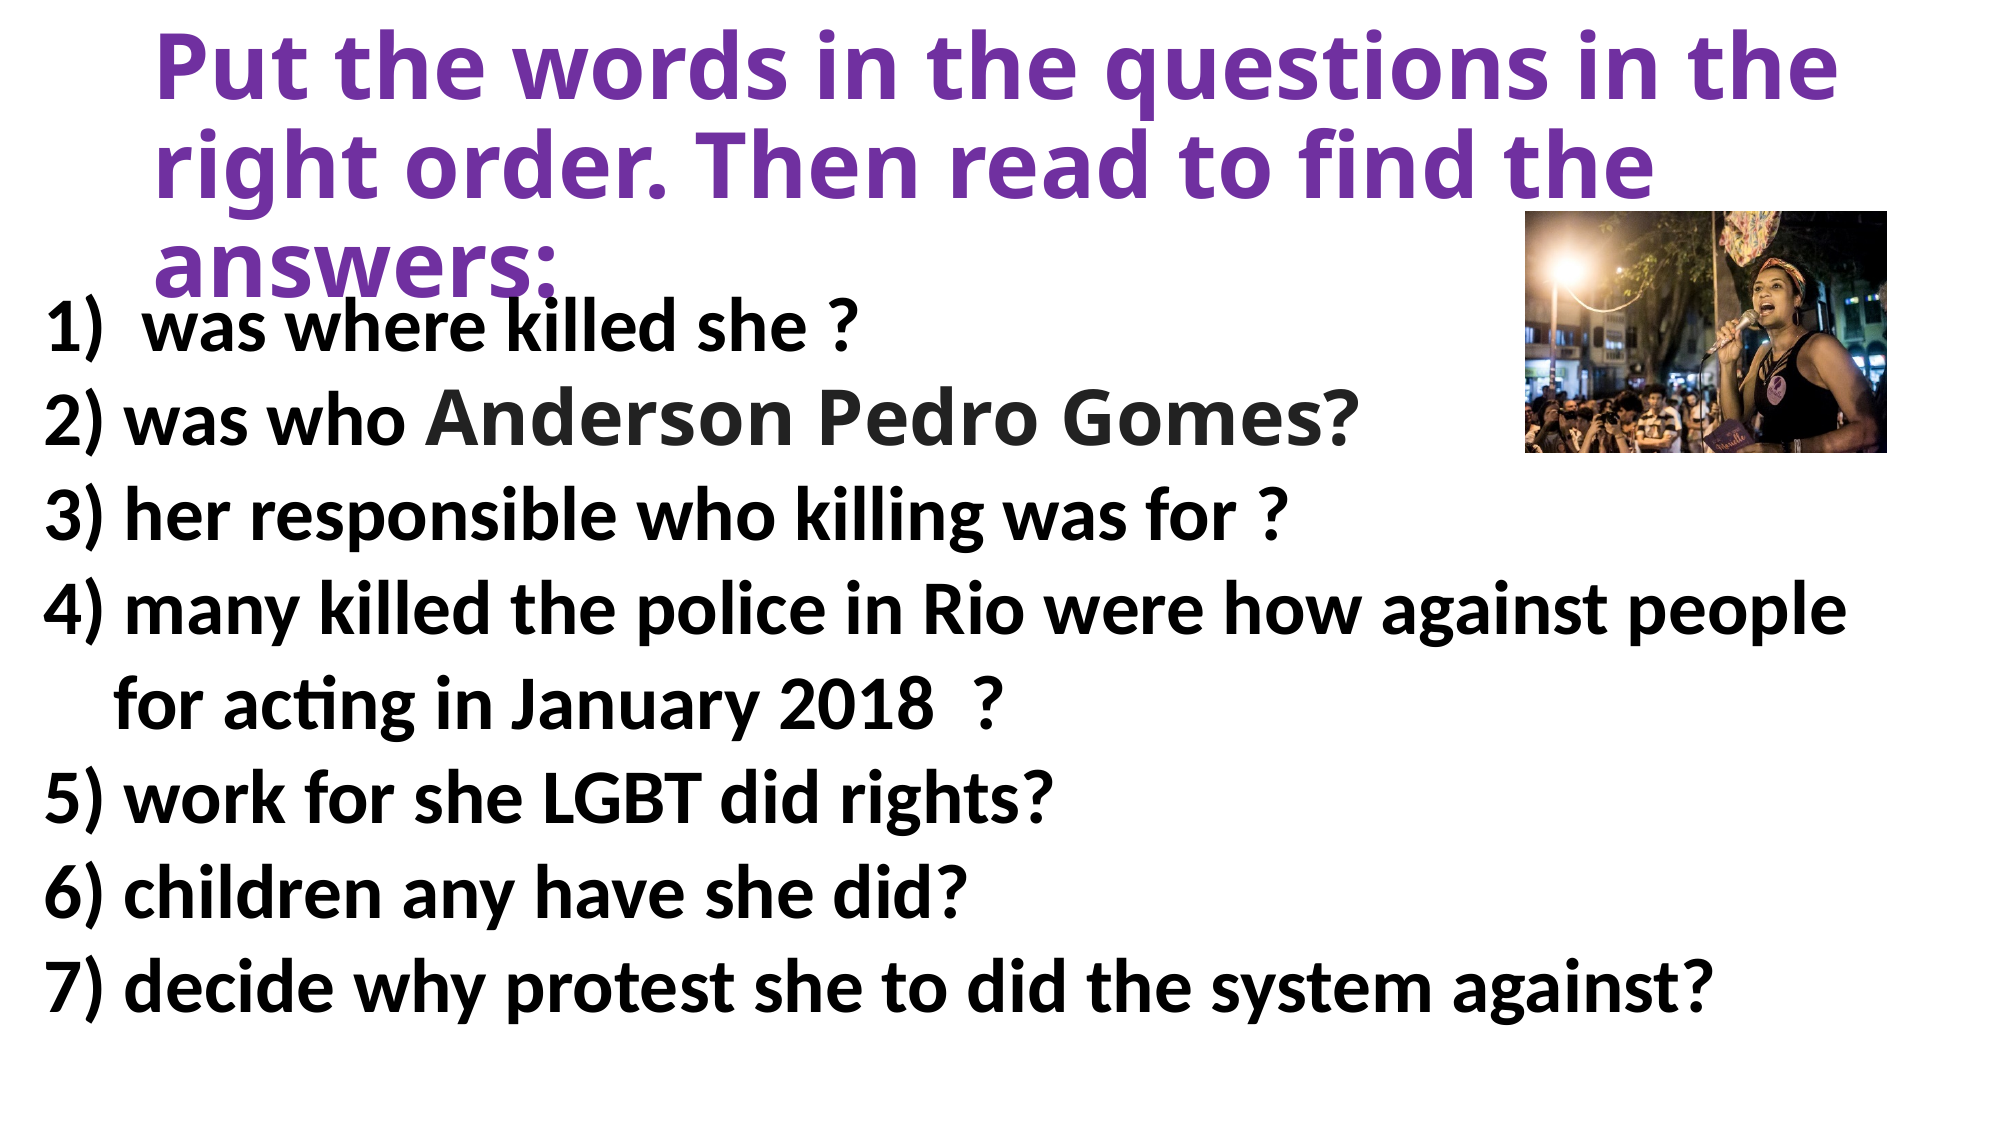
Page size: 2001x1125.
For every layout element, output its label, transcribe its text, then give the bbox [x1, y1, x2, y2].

list 1) was where killed she ? 2) was who Anderson Pedro Gomes? 3) her responsible who killing was for ? 4) many killed the police in Rio were how against people for acting in January 2018 ? 5) work for she LGBT did rights? 6) children any have she did? 7) decide why protest she to did the system against? [28, 277, 1979, 1066]
picture [1525, 211, 1887, 453]
title Put the words in the questions in the right order. Then read to find the answers: [137, 59, 1863, 277]
